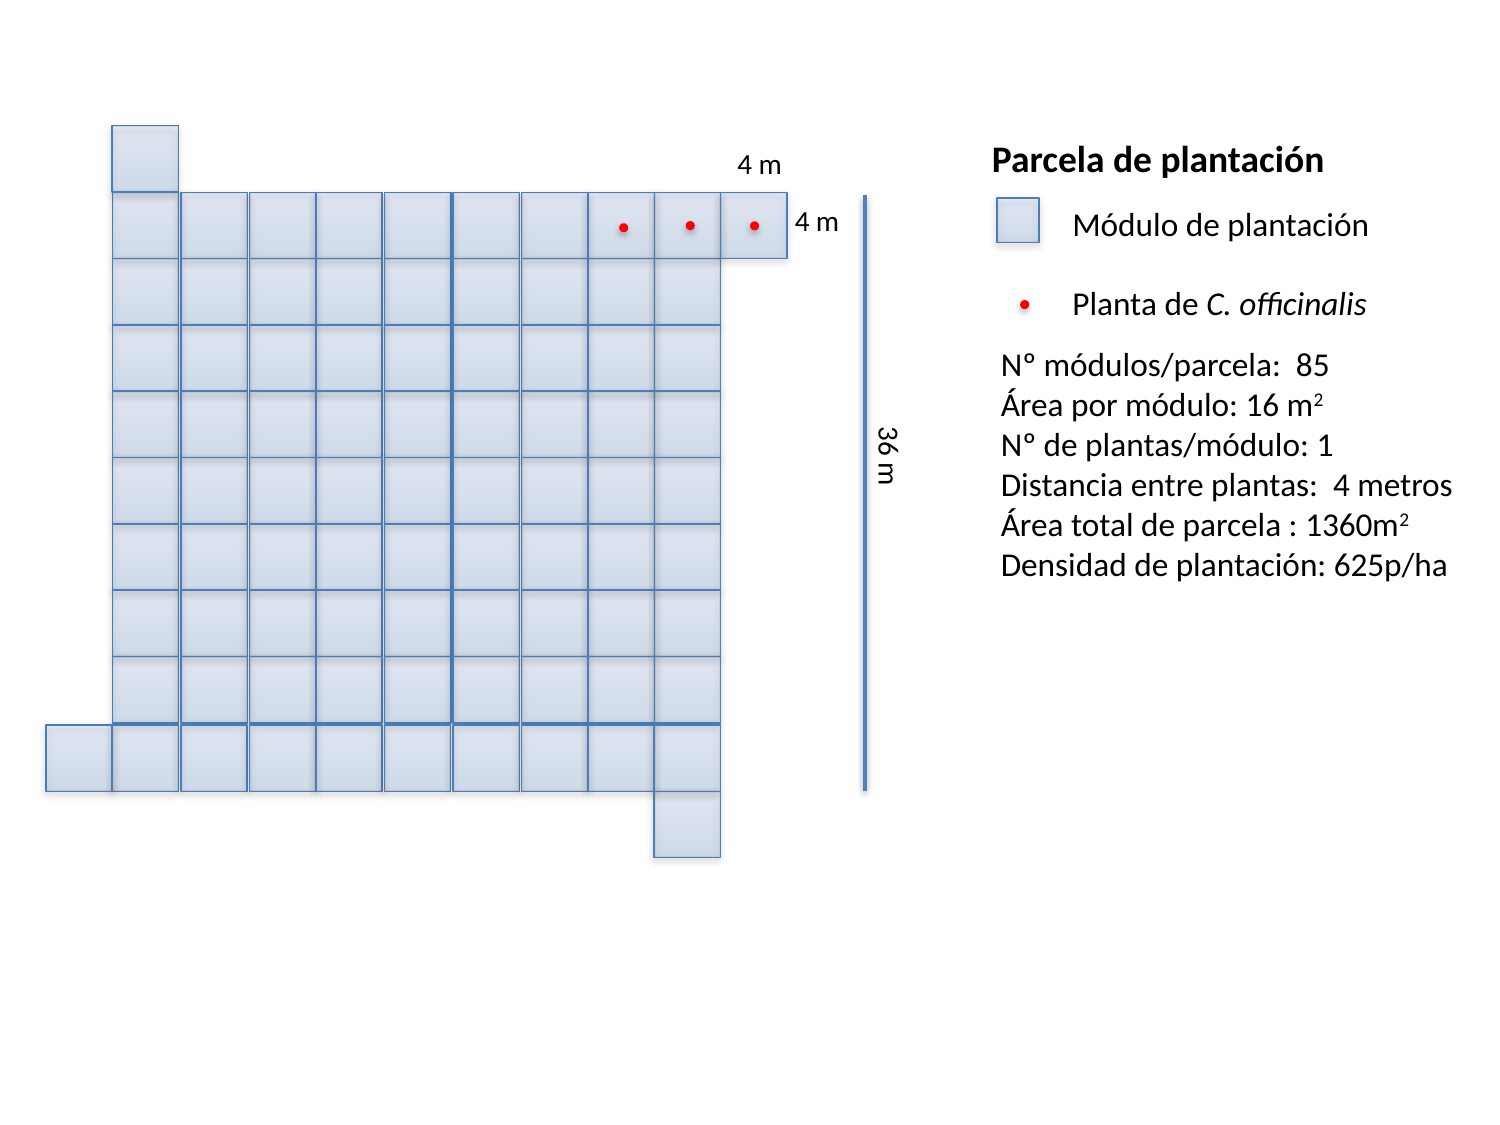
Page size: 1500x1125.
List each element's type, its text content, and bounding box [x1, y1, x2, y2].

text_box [45, 125, 916, 859]
text_box Parcela de plantación [977, 127, 1340, 188]
text_box Nº módulos/parcela: 85 Área por módulo: 16 m2 Nº de plantas/módulo: 1 Distancia entre plantas: 4 metros Área total de parcela : 1360m2 Densidad de plantación: 625p/ha [986, 335, 1475, 591]
text_box [996, 197, 1040, 243]
text_box Módulo de plantación Planta de C. officinalis [1057, 195, 1411, 330]
text_box [1020, 300, 1030, 310]
